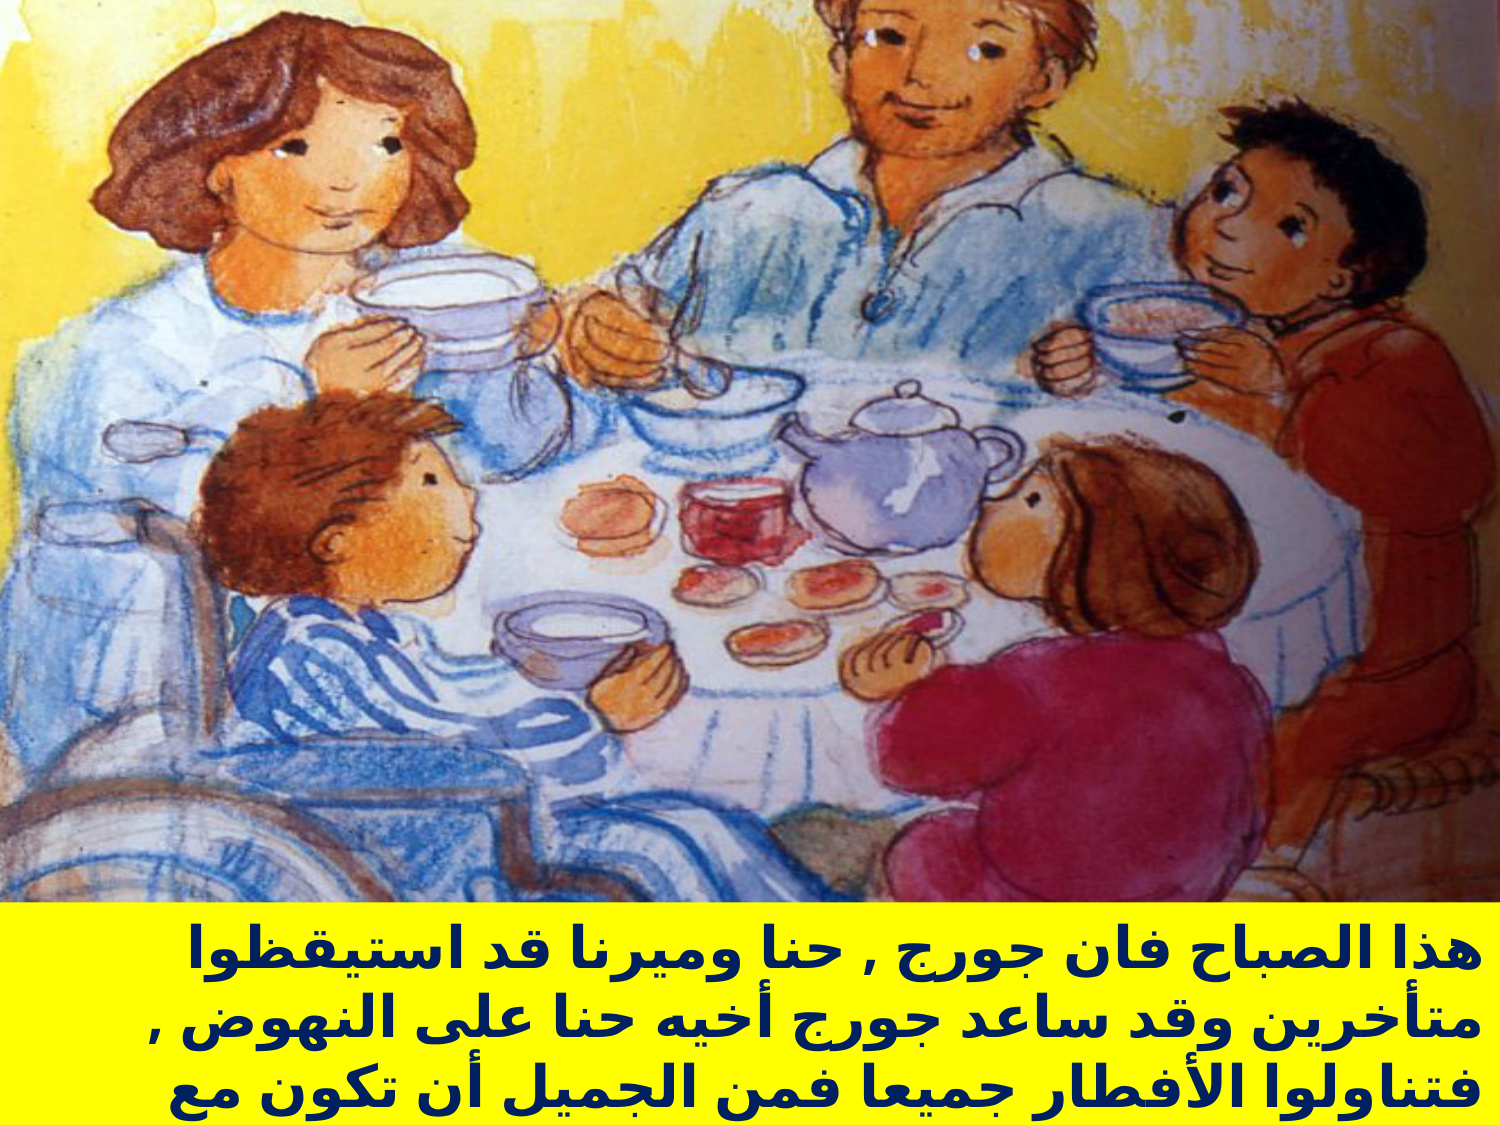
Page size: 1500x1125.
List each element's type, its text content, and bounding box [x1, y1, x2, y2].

text_box هذا الصباح فان جورج , حنا وميرنا قد استيقظوا متأخرين وقد ساعد جورج أخيه حنا على النهوض , فتناولوا الأفطار جميعا فمن الجميل أن تكون مع بعضنا كعائلة [0, 909, 1500, 1125]
picture [0, 0, 1500, 903]
